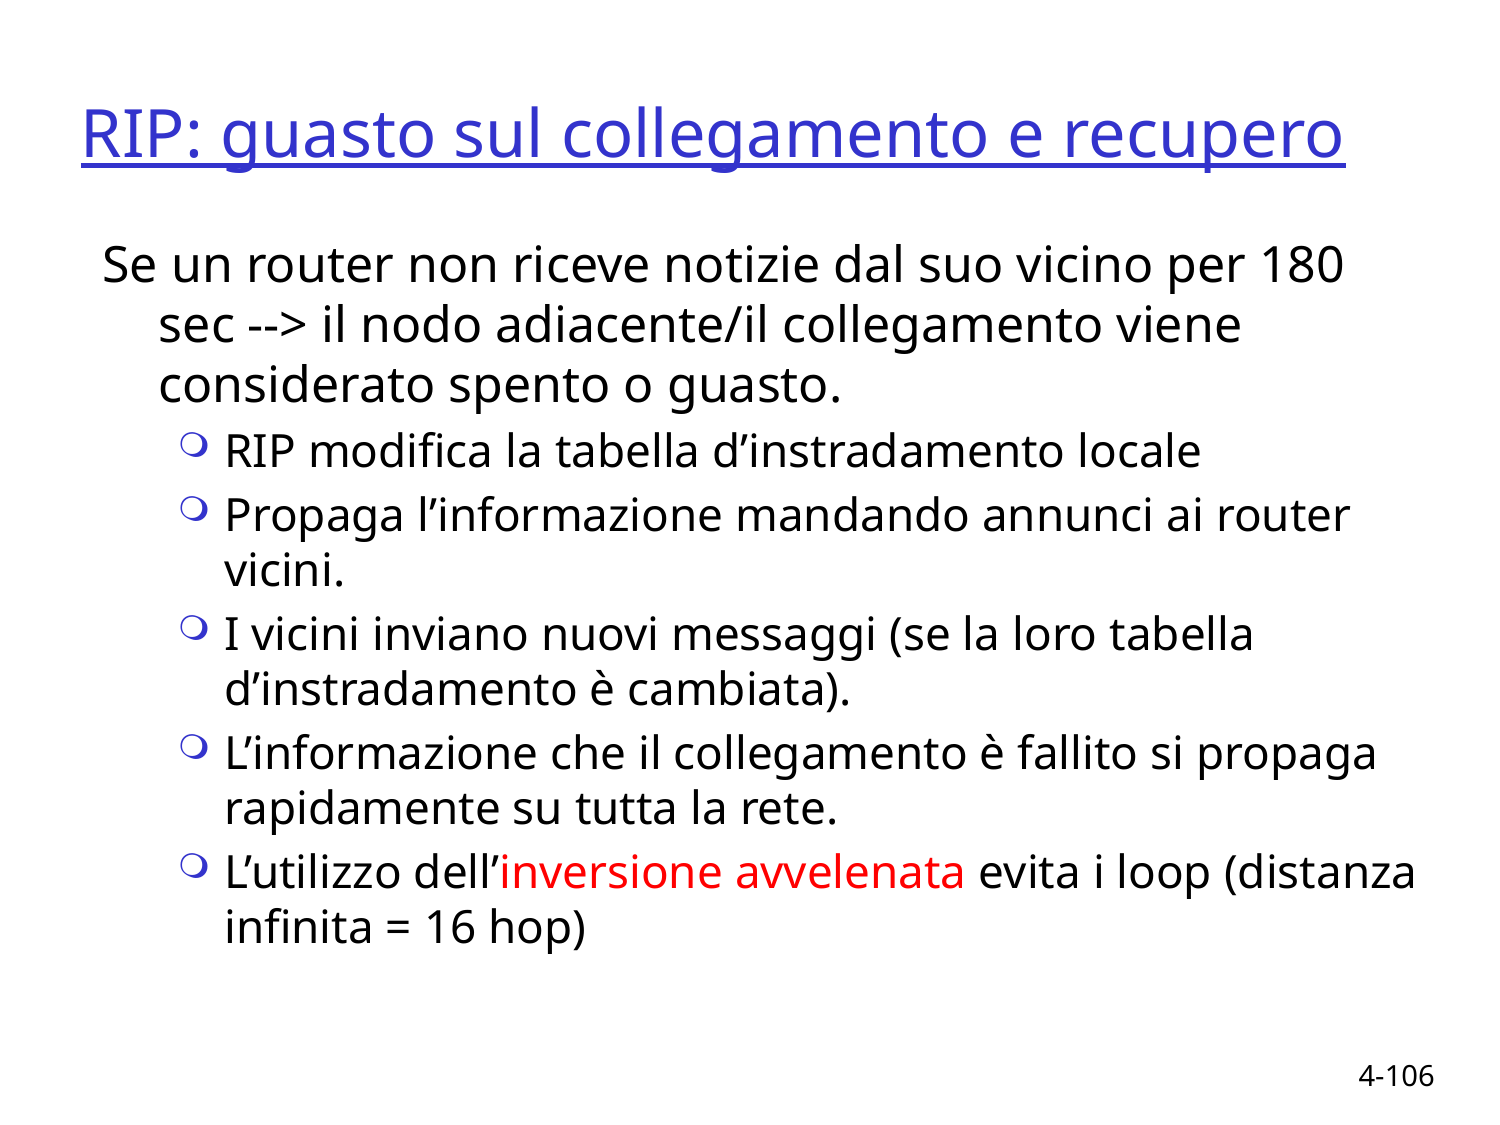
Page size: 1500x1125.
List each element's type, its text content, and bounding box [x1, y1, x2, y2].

slide_number 4-106 [1338, 1049, 1451, 1125]
title RIP: guasto sul collegamento e recupero [65, 37, 1422, 226]
list Se un router non riceve notizie dal suo vicino per 180 sec --> il nodo adiacente/il collegamento viene considerato spento o guasto. RIP modifica la tabella d’instradamento locale Propaga l’informazione mandando annunci ai router vicini. I vicini inviano nuovi messaggi (se la loro tabella d’instradamento è cambiata). L’informazione che il collegamento è fallito si propaga rapidamente su tutta la rete. L’utilizzo dell’inversione avvelenata evita i loop (distanza infinita = 16 hop) [87, 224, 1438, 1076]
